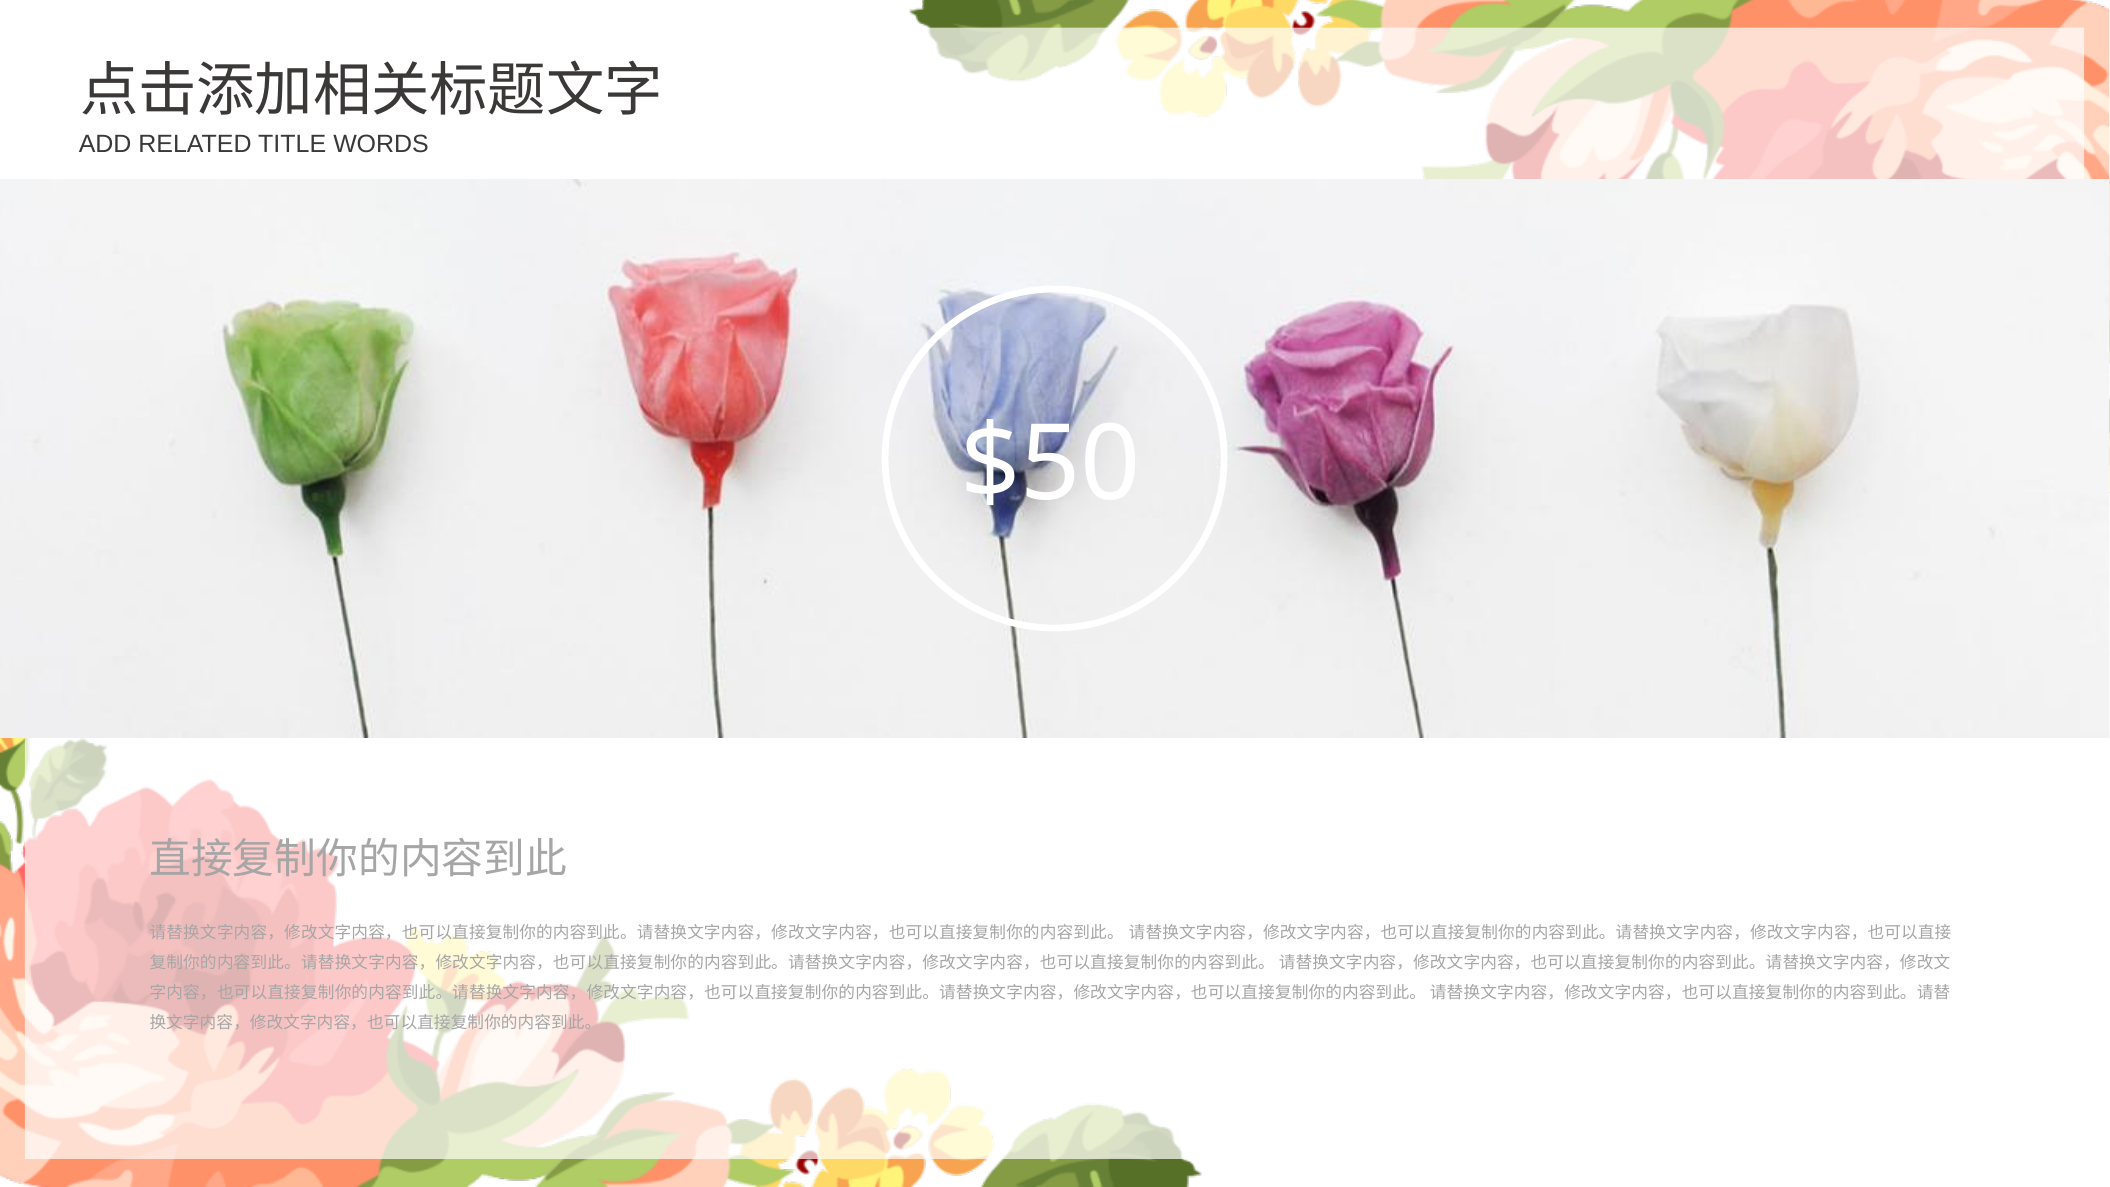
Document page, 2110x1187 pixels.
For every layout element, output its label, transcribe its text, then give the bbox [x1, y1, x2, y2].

text_box 请替换文字内容，修改文字内容，也可以直接复制你的内容到此。请替换文字内容，修改文字内容，也可以直接复制你的内容到此。 请替换文字内容，修改文字内容，也可以直接复制你的内容到此。请替换文字内容，修改文字内容，也可以直接复制你的内容到此。请替换文字内容，修改文字内容，也可以直接复制你的内容到此。请替换文字内容，修改文字内容，也可以直接复制你的内容到此。 请替换文字内容，修改文字内容，也可以直接复制你的内容到此。请替换文字内容，修改文字内容，也可以直接复制你的内容到此。请替换文字内容，修改文字内容，也可以直接复制你的内容到此。请替换文字内容，修改文字内容，也可以直接复制你的内容到此。 请替换文字内容，修改文字内容，也可以直接复制你的内容到此。请替换文字内容，修改文字内容，也可以直接复制你的内容到此。 [149, 912, 1953, 1033]
text_box 直接复制你的内容到此 [149, 831, 618, 882]
text_box 点击添加相关标题文字 [64, 43, 679, 130]
picture [0, 0, 2110, 179]
text_box ADD RELATED TITLE WORDS [62, 119, 446, 166]
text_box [885, 288, 1225, 629]
text_box [0, 179, 2110, 738]
picture [0, 738, 2110, 1187]
